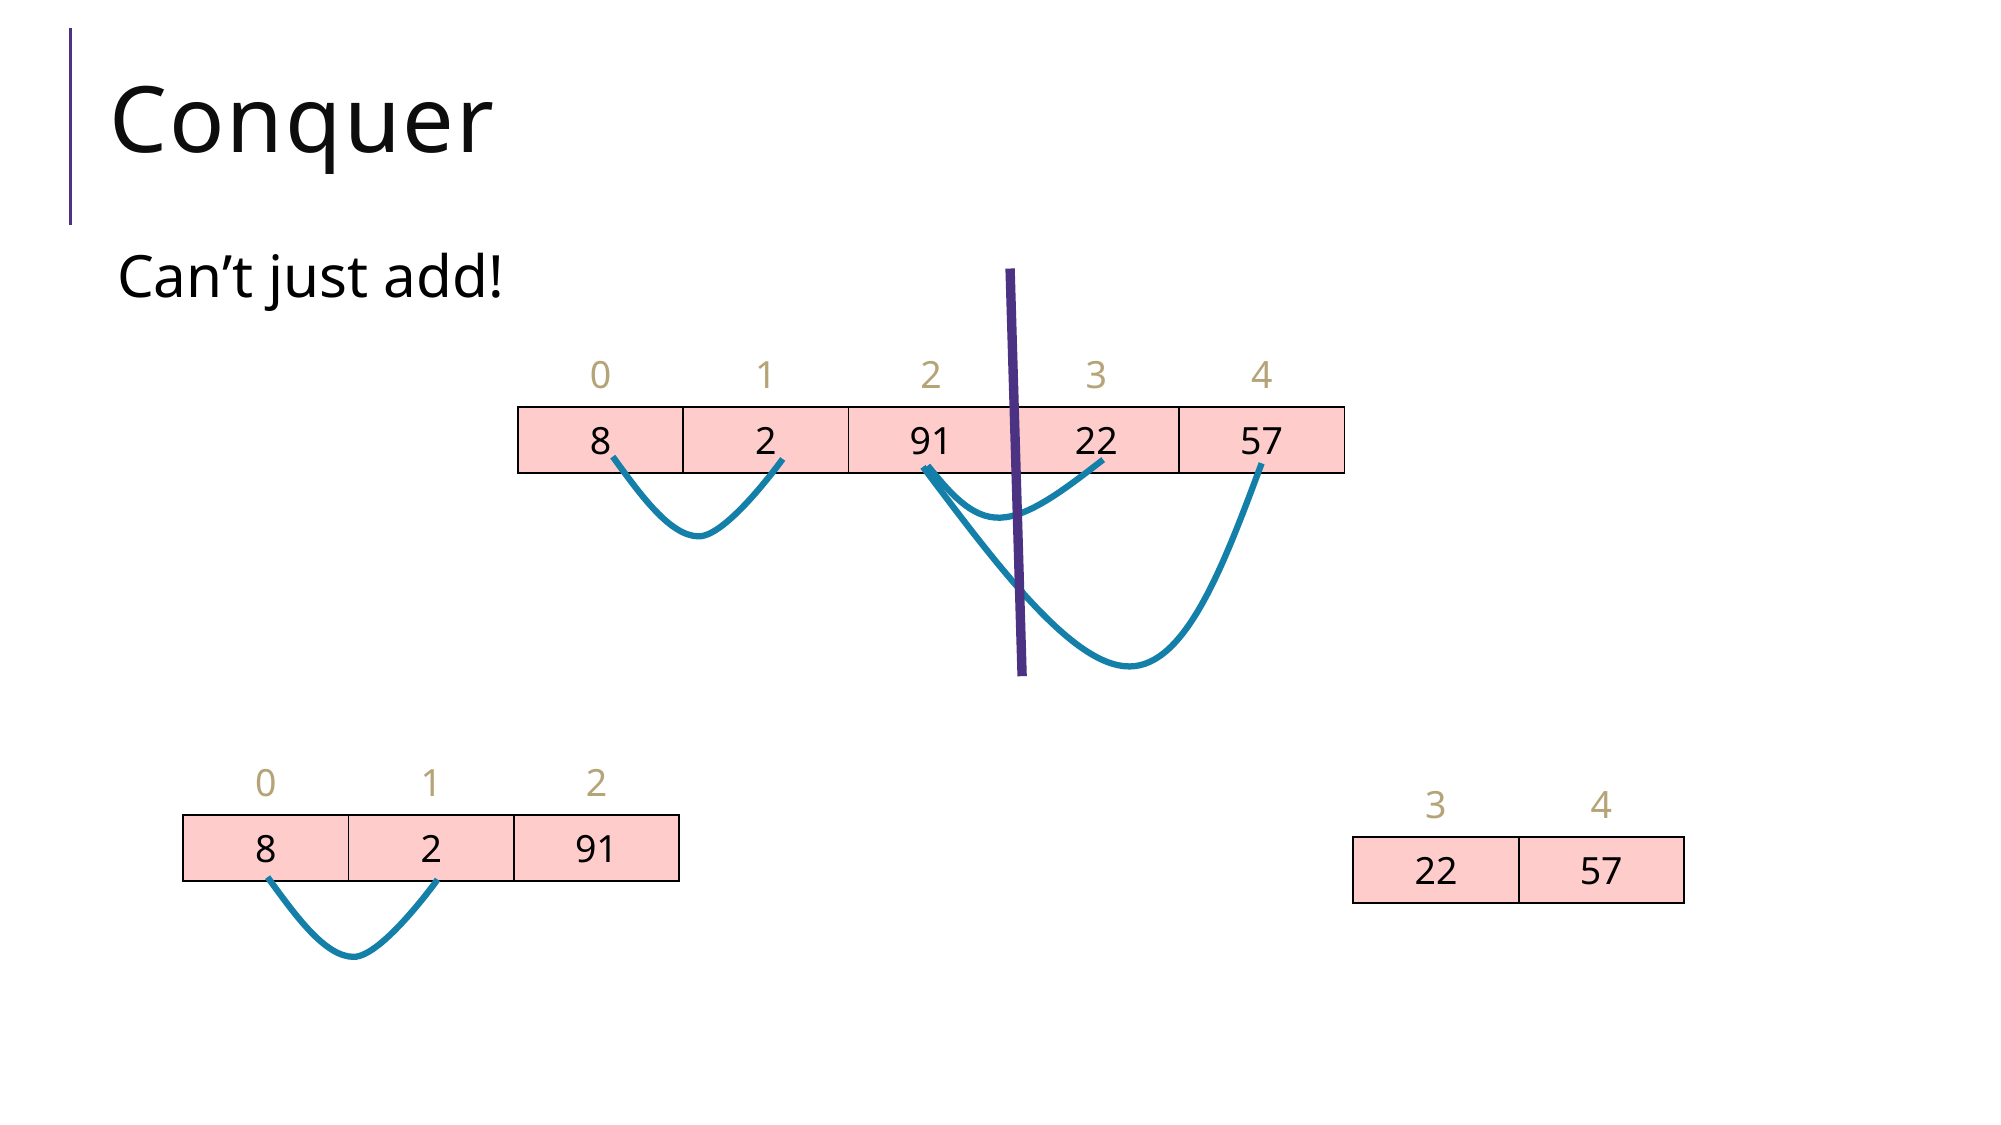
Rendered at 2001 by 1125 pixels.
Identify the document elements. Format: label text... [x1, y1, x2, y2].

text_box [1029, 458, 1104, 465]
table_cell 22 [1354, 838, 1518, 902]
table_header 0 [519, 342, 682, 406]
table_cell 22 [1029, 408, 1178, 464]
title Conquer [94, 43, 1930, 210]
table_cell 57 [1520, 838, 1683, 902]
text_box [1029, 462, 1263, 668]
text_box [611, 455, 784, 538]
table_header 2 [515, 750, 678, 814]
table_cell 8 [184, 816, 348, 880]
table_header 4 [1520, 772, 1683, 836]
table_cell 2 [349, 816, 513, 880]
table_header 1 [684, 342, 848, 406]
list Can’t just add! [94, 240, 1930, 352]
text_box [1009, 268, 1023, 677]
table_cell 91 [849, 408, 1002, 472]
table_cell 57 [1180, 408, 1344, 472]
table_header 1 [349, 750, 513, 814]
table_cell 91 [515, 816, 678, 880]
table_cell 2 [684, 408, 848, 472]
text_box [921, 466, 1002, 571]
table_header 3 [1354, 772, 1518, 836]
table_cell 8 [519, 408, 682, 472]
text_box [266, 876, 439, 959]
table_header 4 [1180, 342, 1344, 406]
table_header 2 [849, 342, 1002, 406]
table_header 3 [1029, 342, 1178, 406]
table_header 0 [184, 750, 348, 814]
